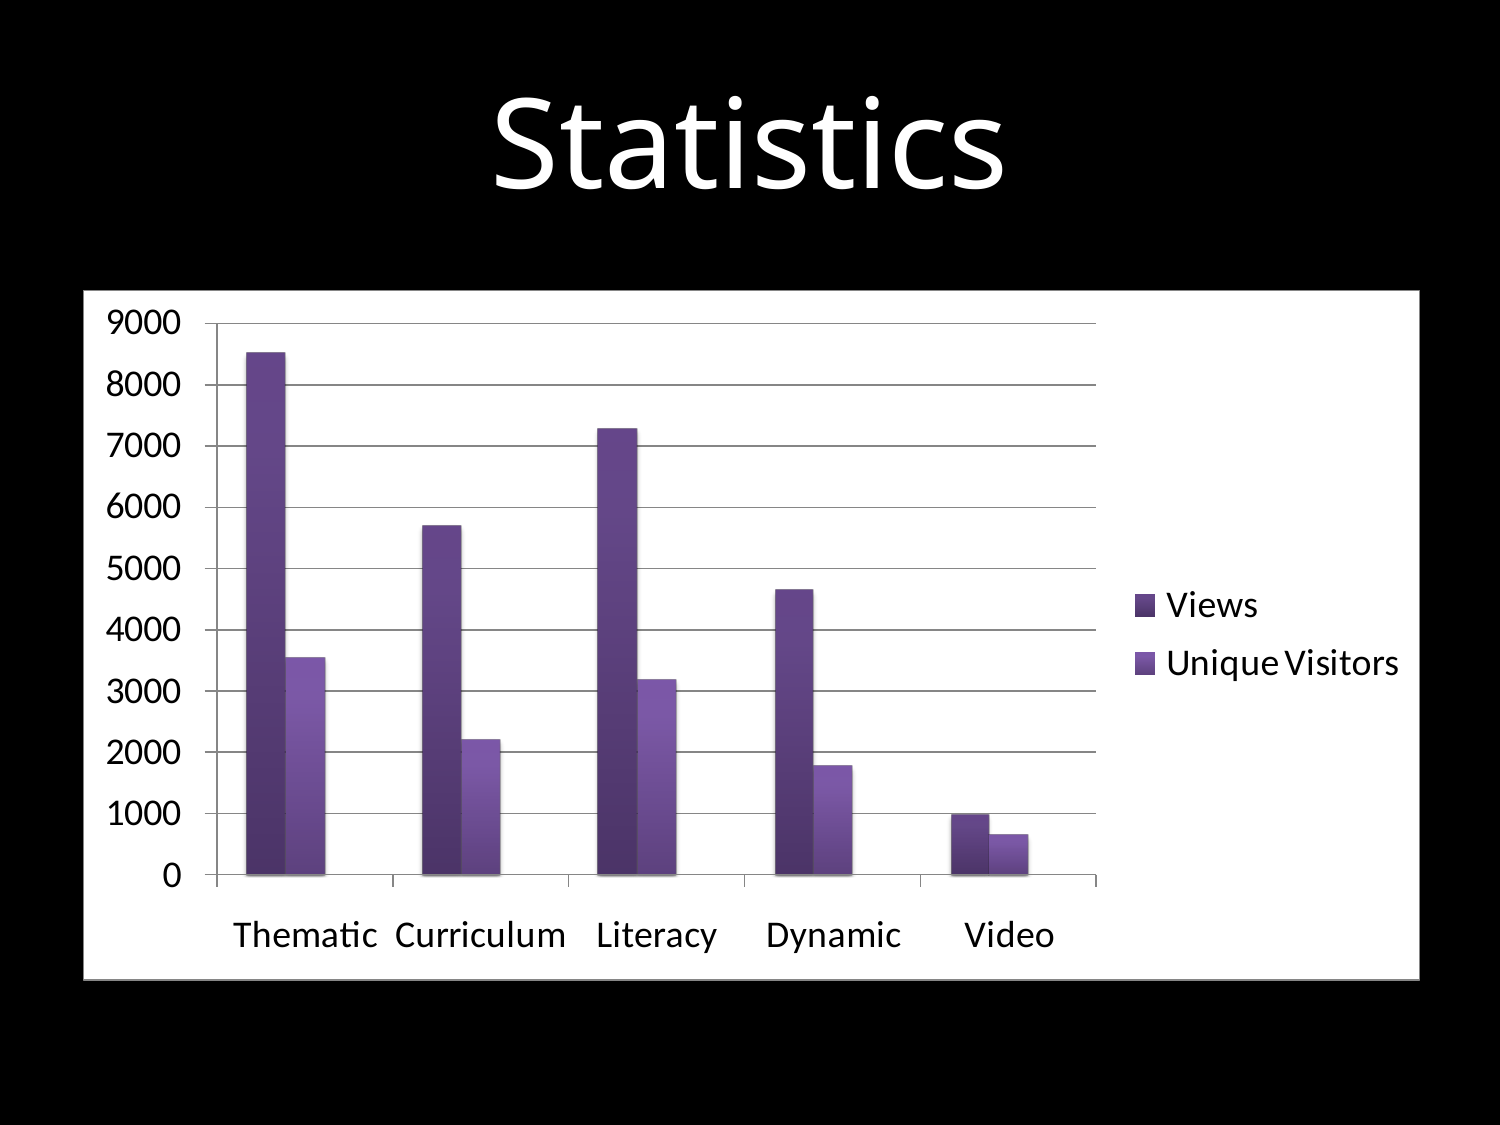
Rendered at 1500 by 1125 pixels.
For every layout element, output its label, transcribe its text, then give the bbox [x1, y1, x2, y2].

title Statistics [74, 44, 1426, 233]
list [74, 281, 1426, 986]
